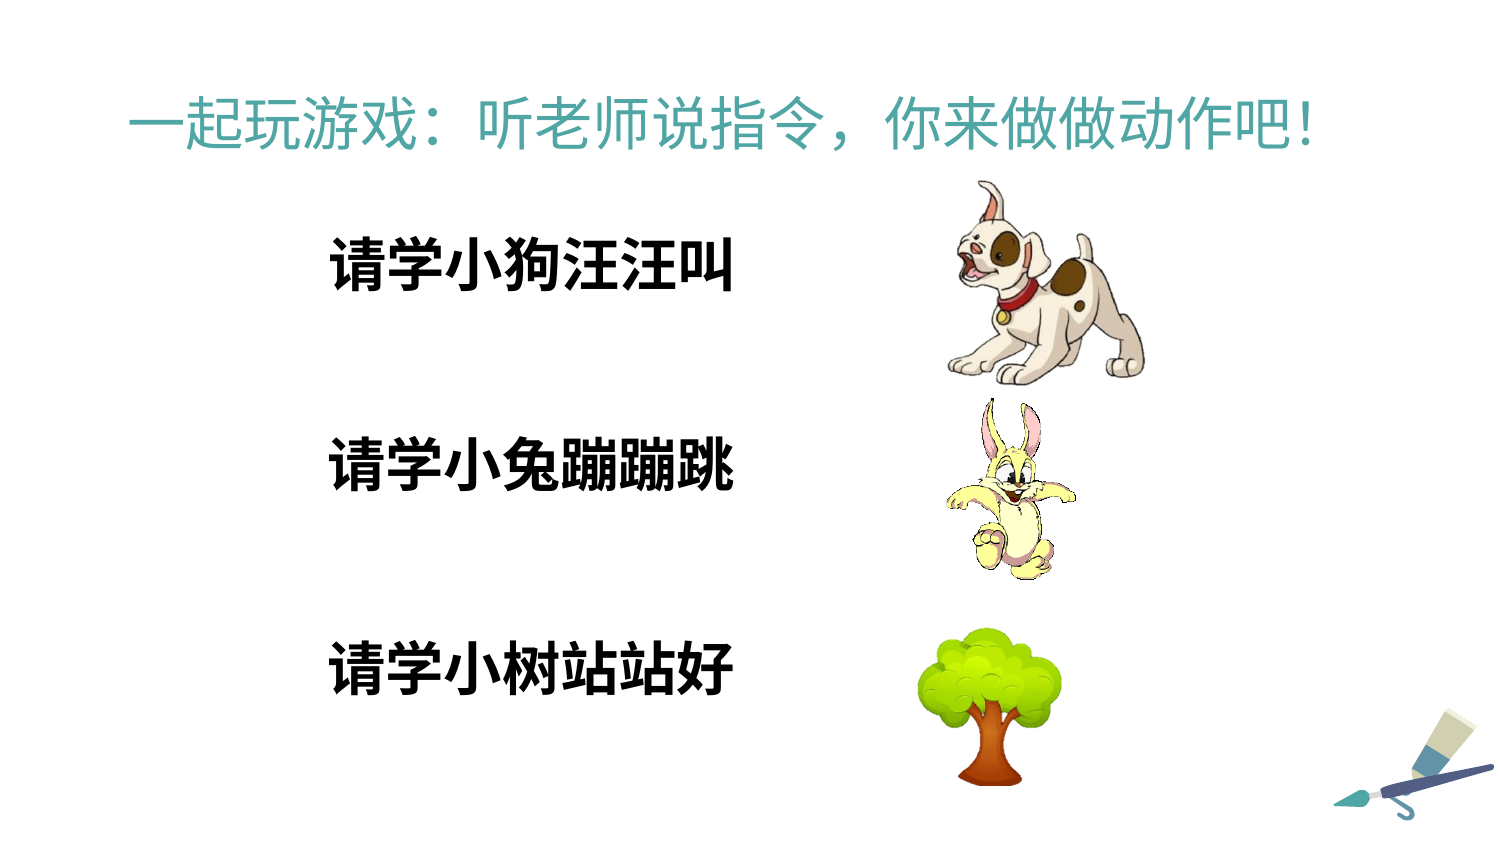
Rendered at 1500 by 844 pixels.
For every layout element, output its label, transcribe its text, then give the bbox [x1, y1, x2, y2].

picture [916, 624, 1064, 786]
picture [917, 174, 1152, 612]
text_box 请学小狗汪汪叫 [313, 220, 933, 306]
text_box 请学小兔蹦蹦跳 [312, 420, 917, 506]
text_box 请学小树站站好 [312, 625, 916, 710]
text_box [1358, 708, 1481, 844]
text_box 一起玩游戏：听老师说指令，你来做做动作吧！ [112, 79, 1359, 165]
